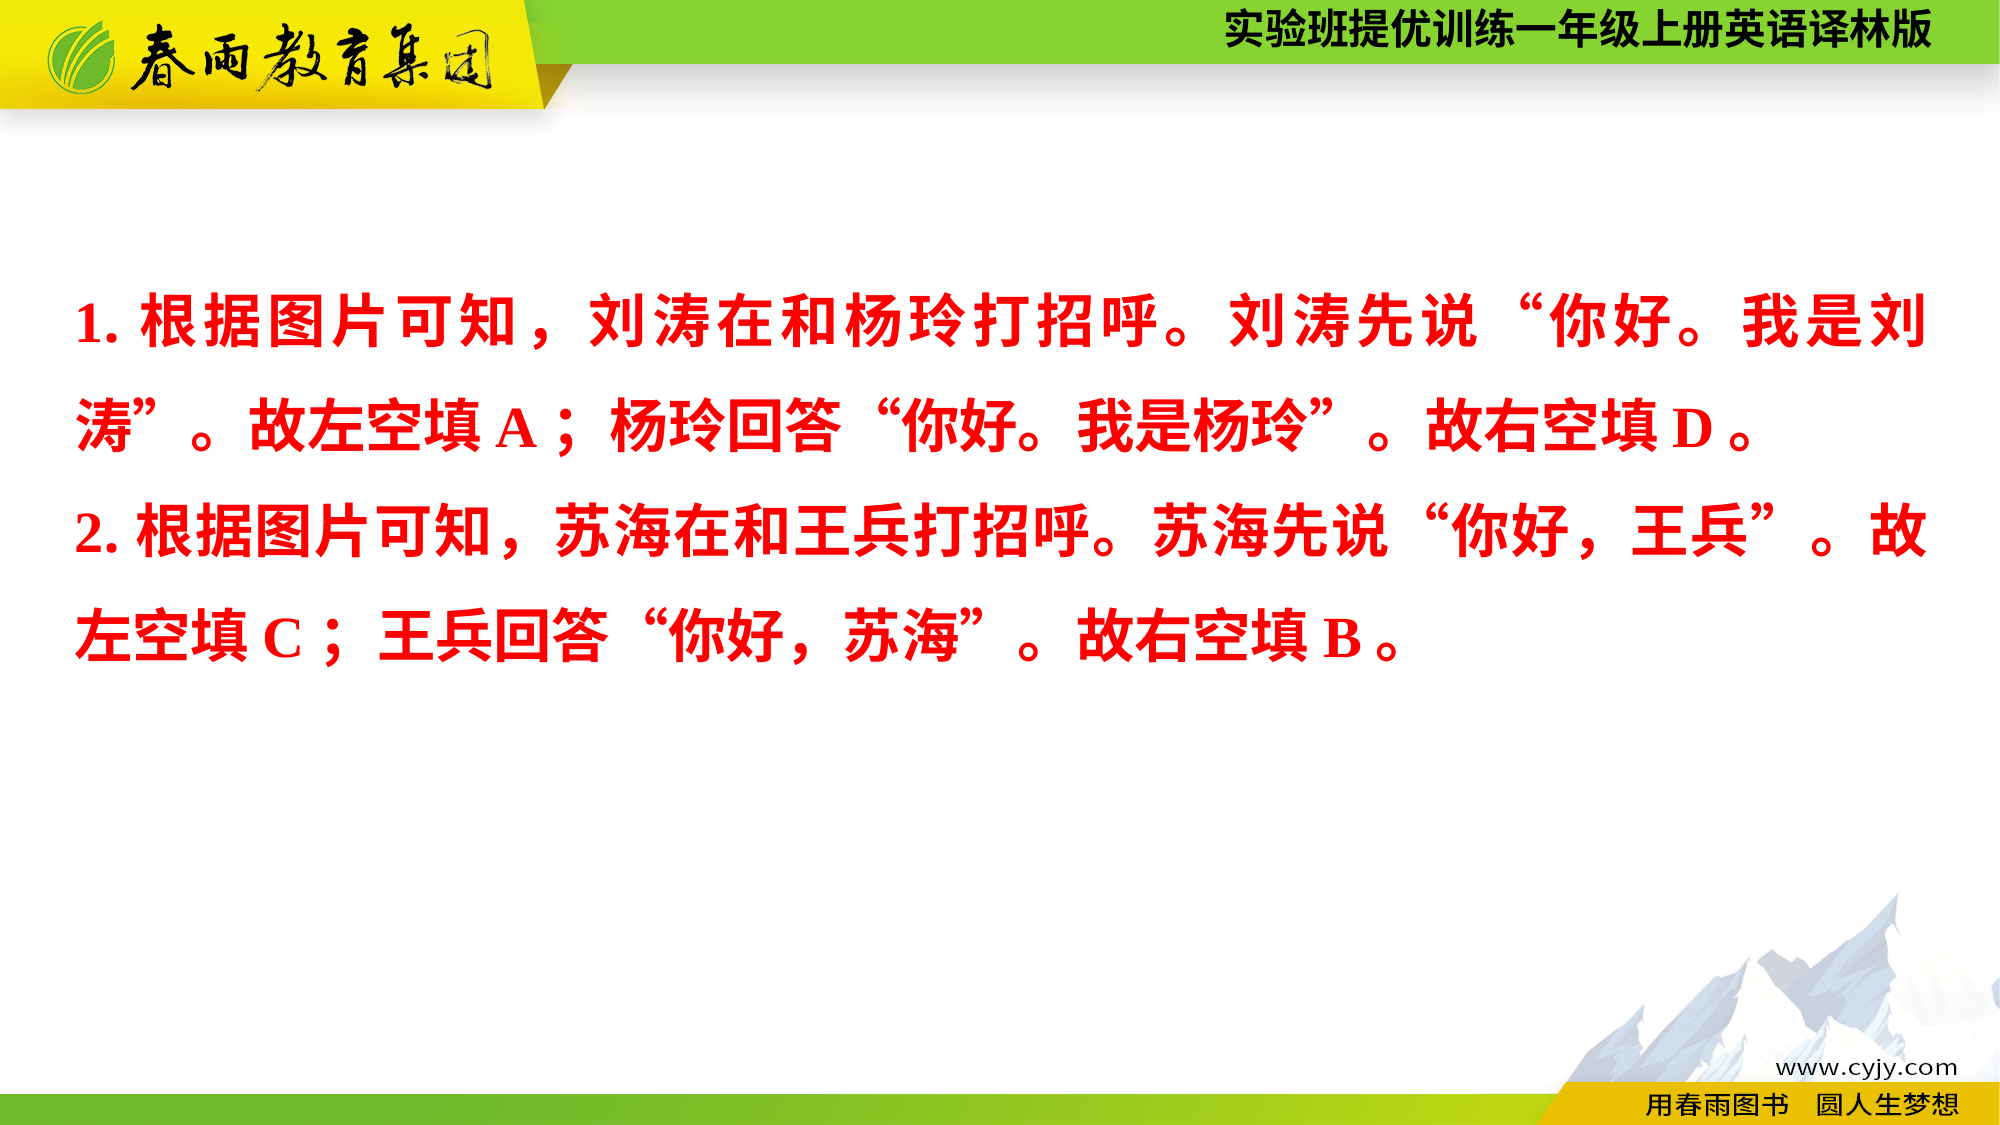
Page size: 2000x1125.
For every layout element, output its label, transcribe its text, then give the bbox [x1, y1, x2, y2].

list 1.根据图片可知，刘涛在和杨玲打招呼。刘涛先说“你好。我是刘涛”。故左空填A；杨玲回答“你好。我是杨玲”。故右空填D。 2.根据图片可知，苏海在和王兵打招呼。苏海先说“你好，王兵”。故左空填C；王兵回答“你好，苏海”。故右空填B。 [59, 241, 1944, 681]
picture [0, 0, 2000, 1125]
